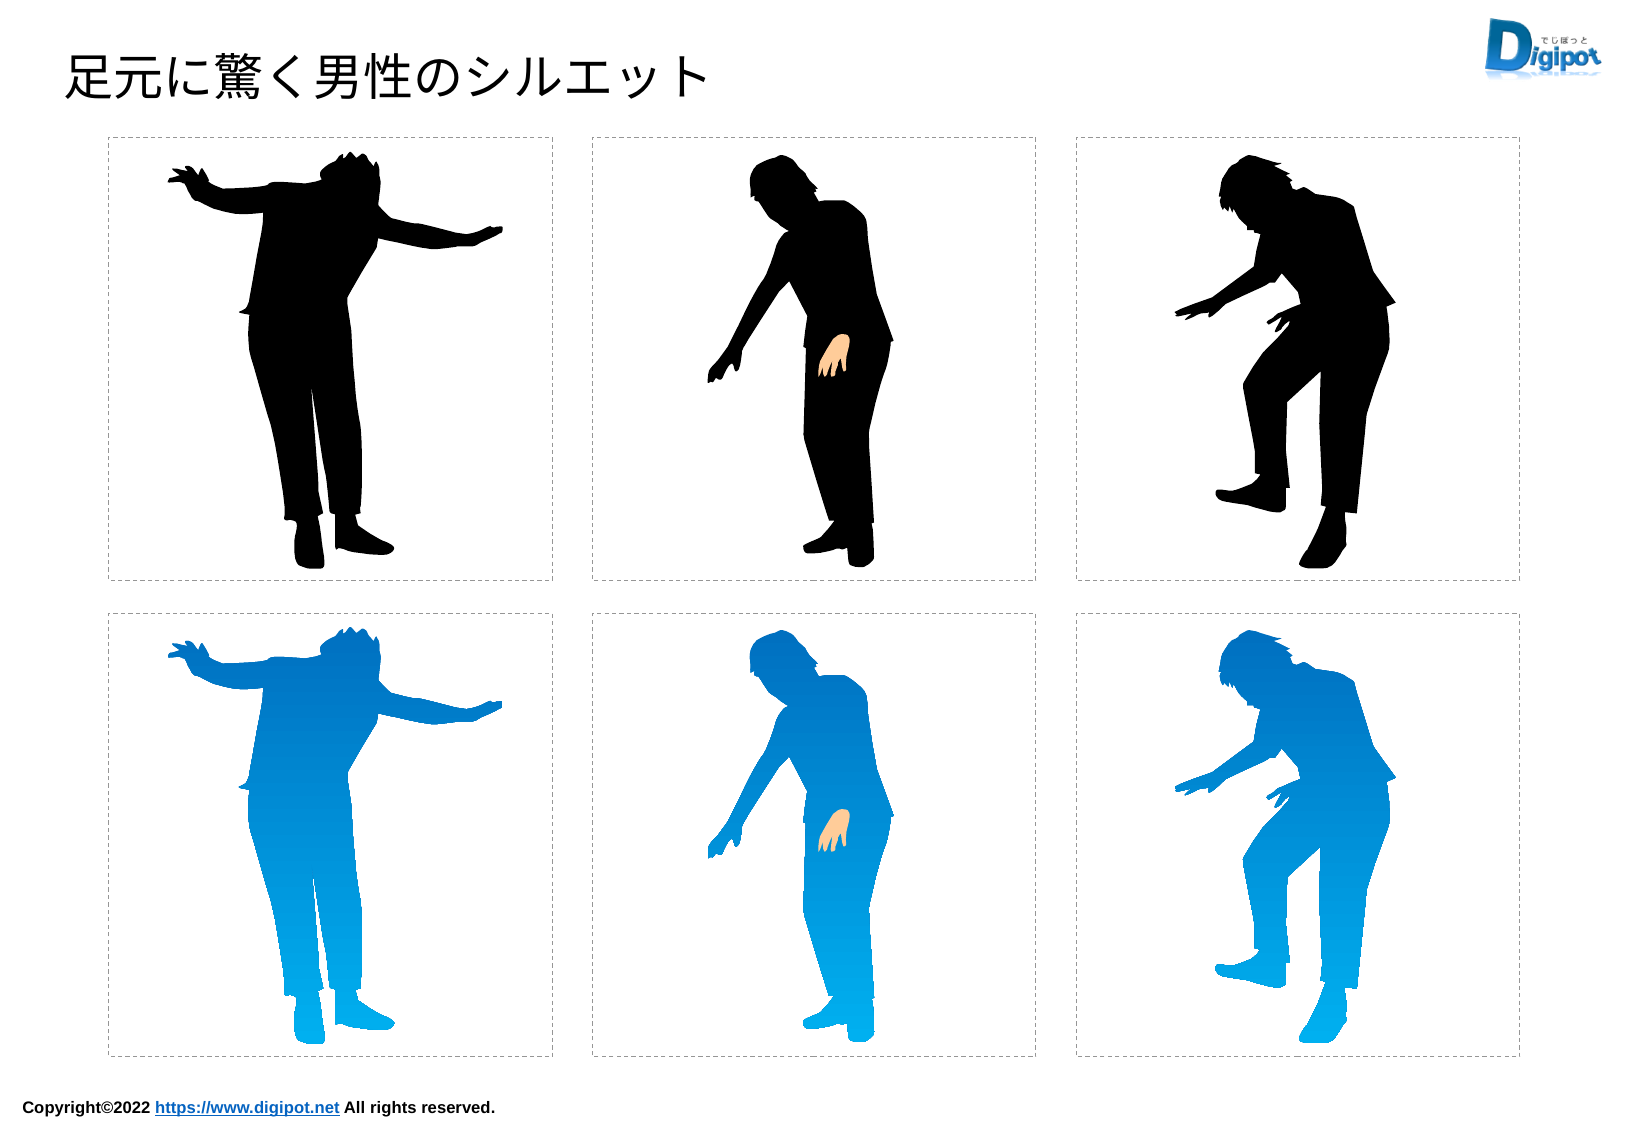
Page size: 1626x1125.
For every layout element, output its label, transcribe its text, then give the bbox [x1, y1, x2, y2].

text_box [167, 626, 503, 1044]
text_box [167, 151, 503, 569]
text_box [1174, 155, 1396, 569]
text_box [707, 630, 894, 1043]
text_box 足元に驚く男性のシルエット [48, 38, 729, 113]
text_box [1174, 630, 1396, 1044]
picture [1485, 18, 1602, 82]
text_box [707, 155, 894, 568]
